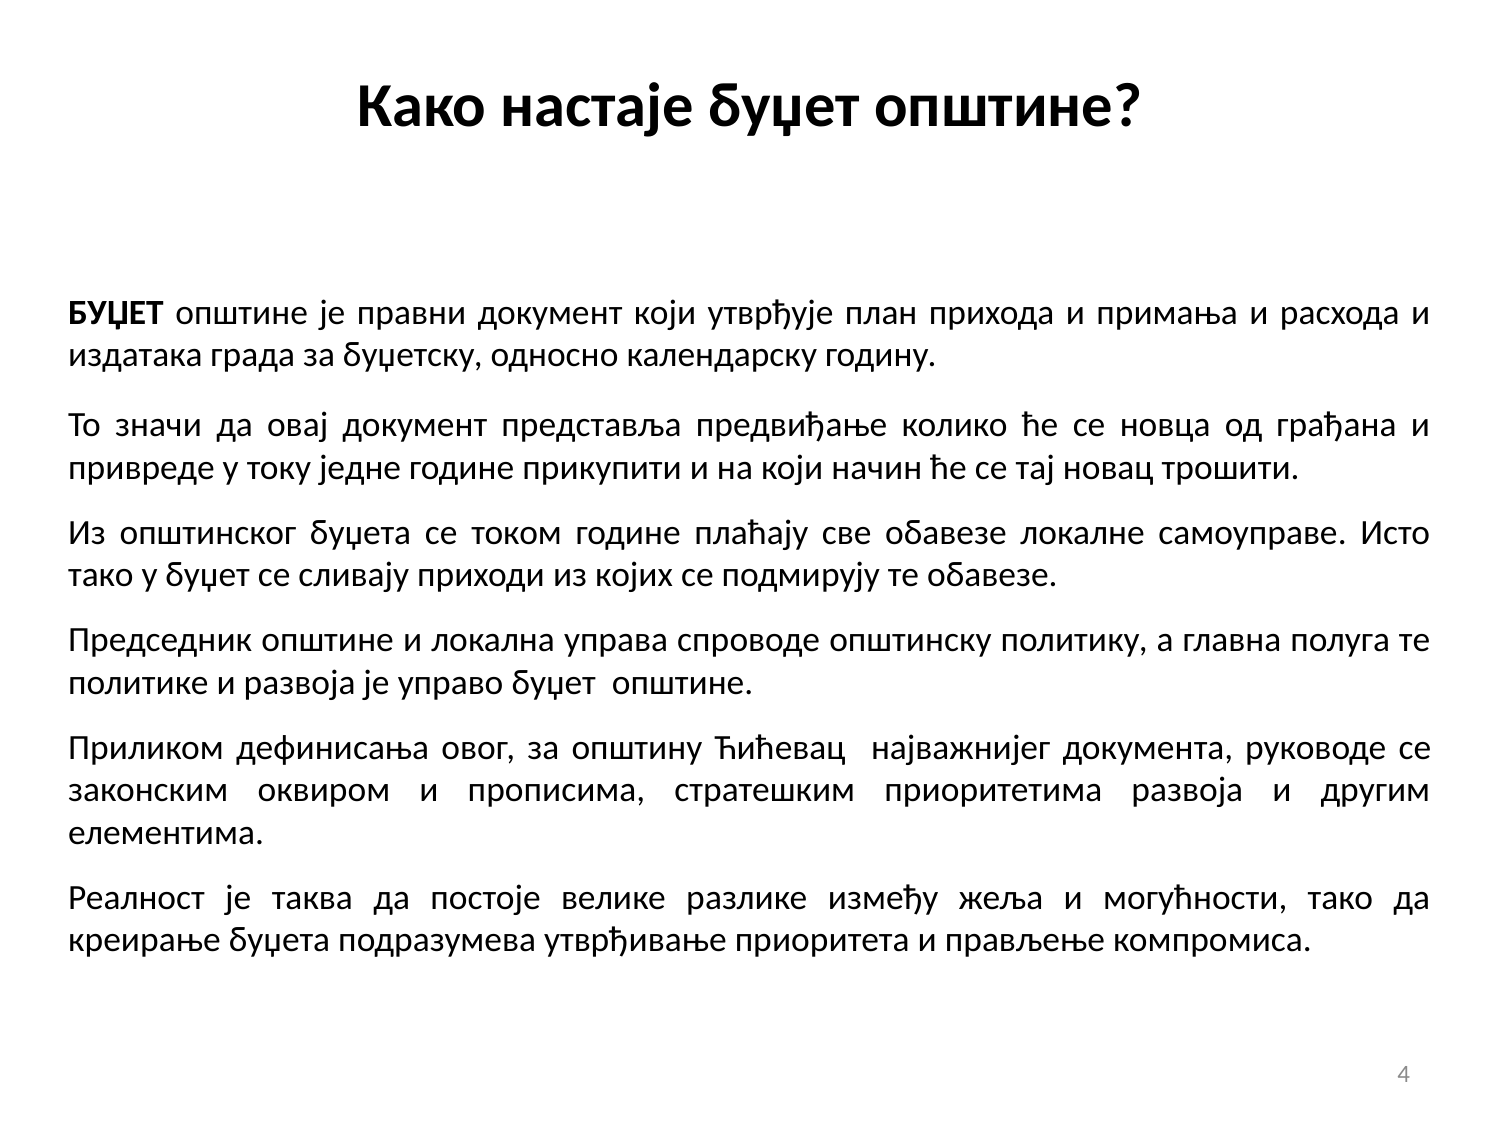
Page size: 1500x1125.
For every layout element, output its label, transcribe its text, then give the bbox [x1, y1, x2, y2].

title Како настаје буџет општине? [75, 18, 1425, 185]
slide_number 4 [1074, 1042, 1425, 1103]
text_box БУЏЕТ општине је правни документ који утврђује план прихода и примања и расхода и издатака града за буџетску, односно календарску годину. То значи да овај документ представља предвиђање колико ће се новца од грађана и привреде у току једне године прикупити и на који начин ће се тај новац трошити. Из општинског буџета се током године плаћају све обавезе локалне самоуправе. Исто тако у буџет се сливају приходи из којих се подмирују те обавезе. Председник општине и локална управа спроводе општинску политику, а главна полуга те политике и развоја је управо буџет општине. Приликом дефинисања овог, за општину Ћићевац најважнијег документа, руководе се законским оквиром и прописима, стратешким приоритетима развоја и другим елементима. Реалност је таква да постоје велике разлике између жеља и могућности, тако да креирање буџета подразумева утврђивање приоритета и прављење компромиса. [53, 281, 1447, 967]
